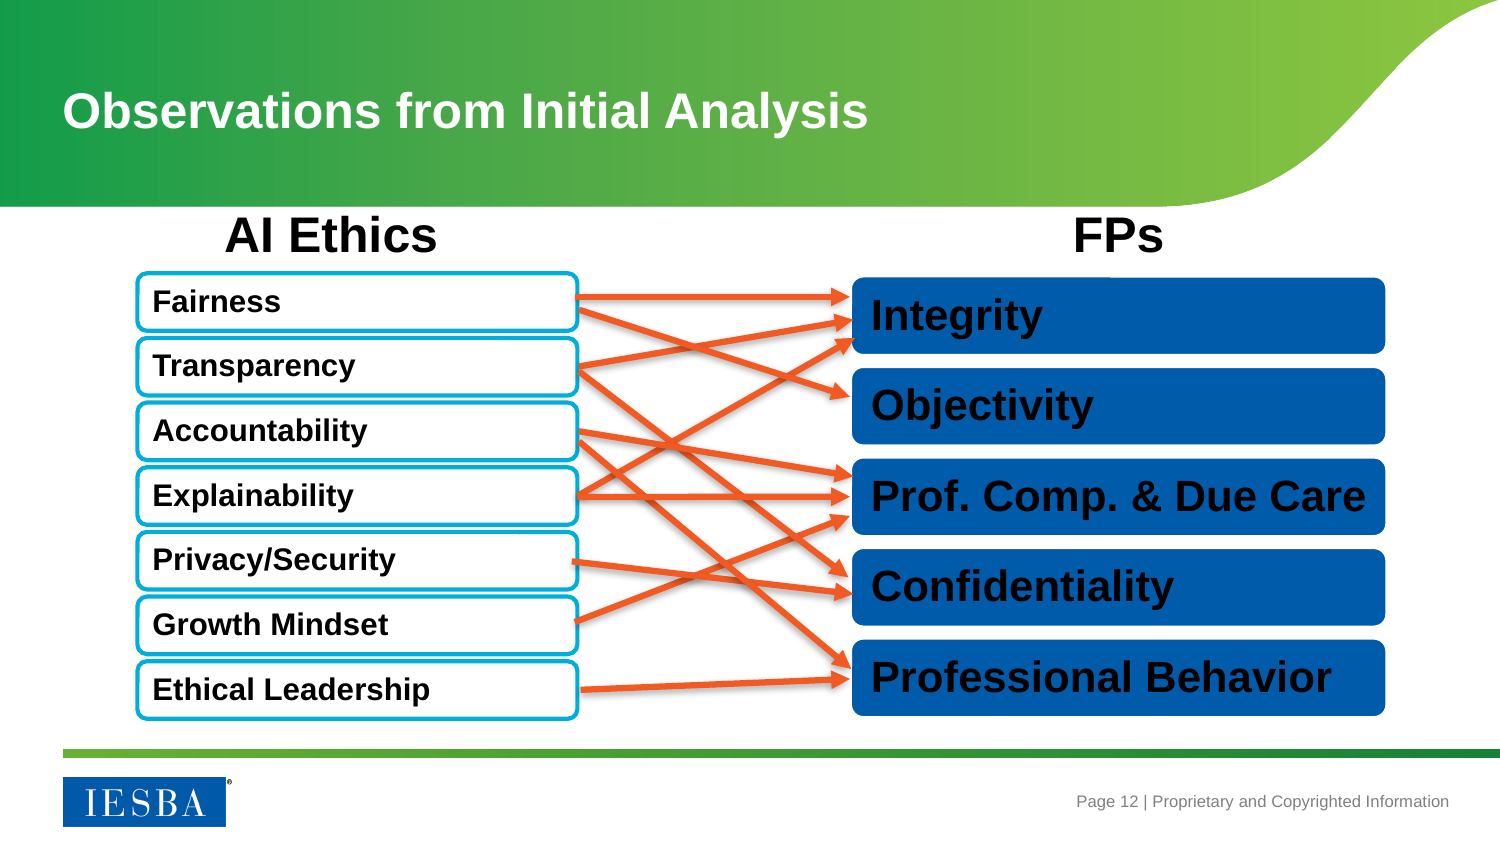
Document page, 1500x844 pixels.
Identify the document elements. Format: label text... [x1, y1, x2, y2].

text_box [578, 431, 854, 441]
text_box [137, 270, 578, 722]
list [849, 271, 1388, 722]
title Observations from Initial Analysis [62, 75, 1300, 142]
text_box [580, 678, 851, 691]
picture [63, 777, 232, 827]
picture [0, 0, 1500, 207]
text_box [578, 371, 849, 430]
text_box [578, 309, 851, 372]
text_box AI Ethics [137, 195, 525, 270]
text_box FPs [924, 195, 1313, 270]
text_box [578, 441, 852, 670]
